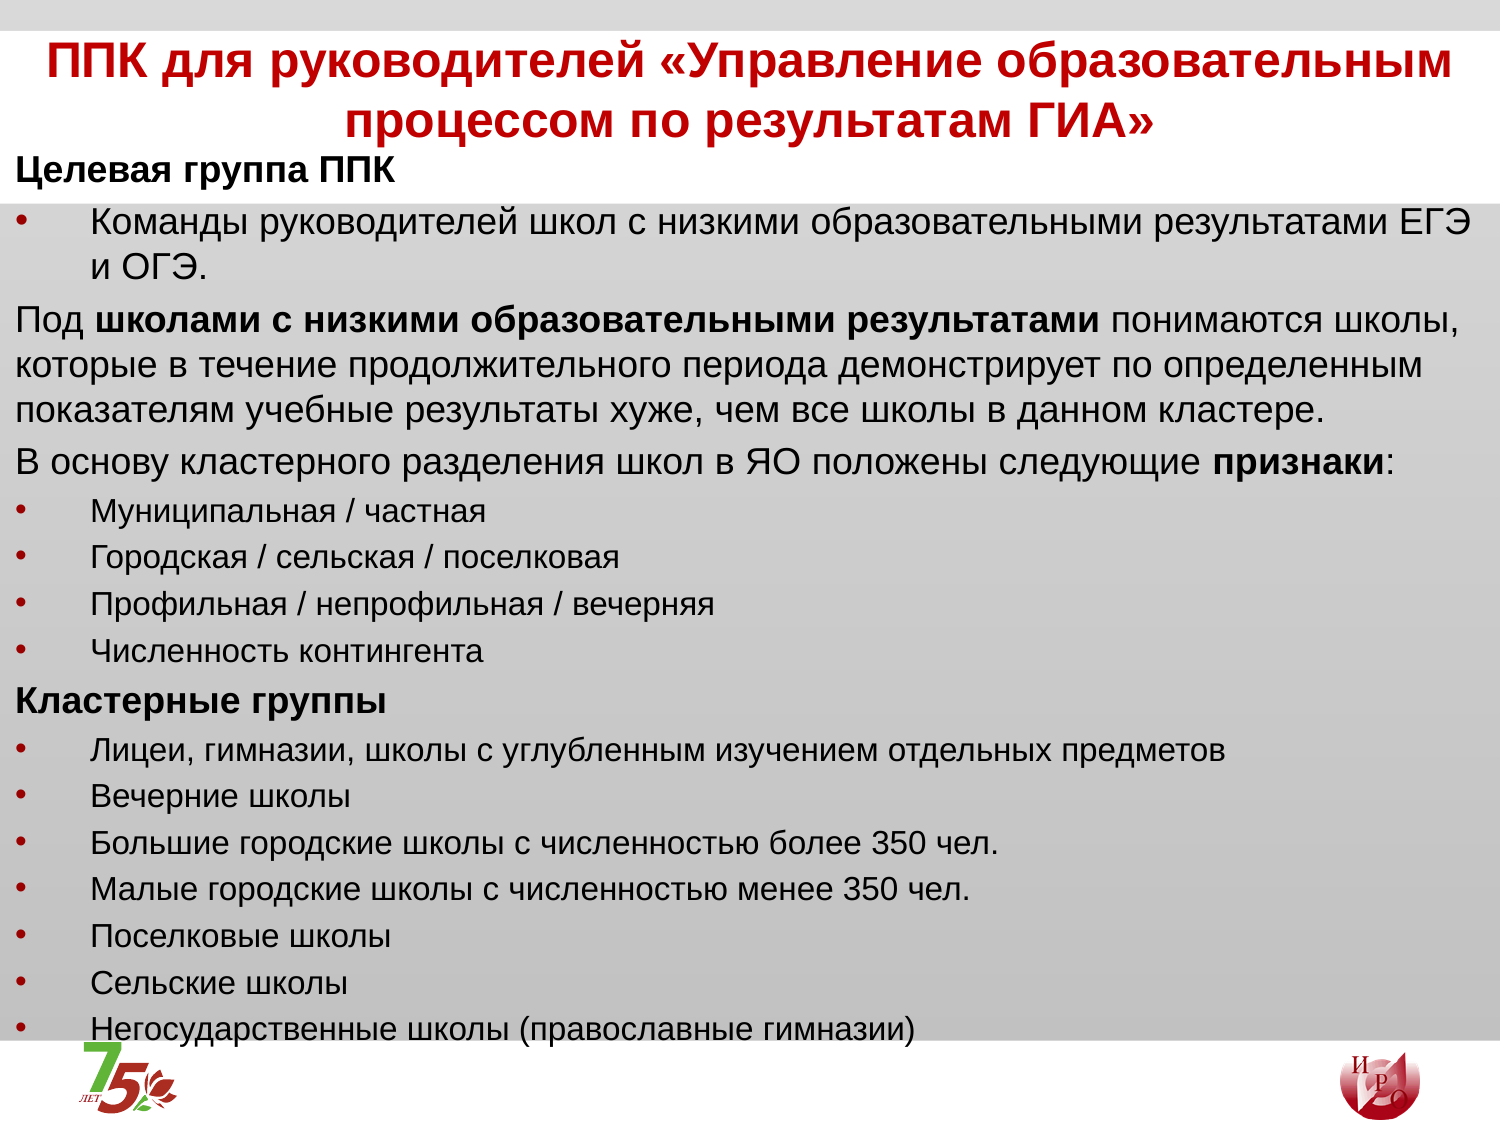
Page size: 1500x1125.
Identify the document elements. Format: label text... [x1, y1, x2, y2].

title ППК для руководителей «Управление образовательным процессом по результатам ГИА» [0, 30, 1500, 136]
list Целевая группа ППК Команды руководителей школ с низкими образовательными результатами ЕГЭ и ОГЭ. Под школами с низкими образовательными результатами понимаются школы, которые в течение продолжительного периода демонстрирует по определенным показателям учебные результаты хуже, чем все школы в данном кластере. В основу кластерного разделения школ в ЯО положены следующие признаки: Муниципальная / частная Городская / сельская / поселковая Профильная / непрофильная / вечерняя Численность контингента Кластерные группы Лицеи, гимназии, школы с углубленным изучением отдельных предметов Вечерние школы Большие городские школы с численностью более 350 чел. Малые городские школы с численностью менее 350 чел. Поселковые школы Сельские школы Негосударственные школы (православные гимназии) [0, 136, 1500, 880]
picture [1340, 1040, 1420, 1120]
